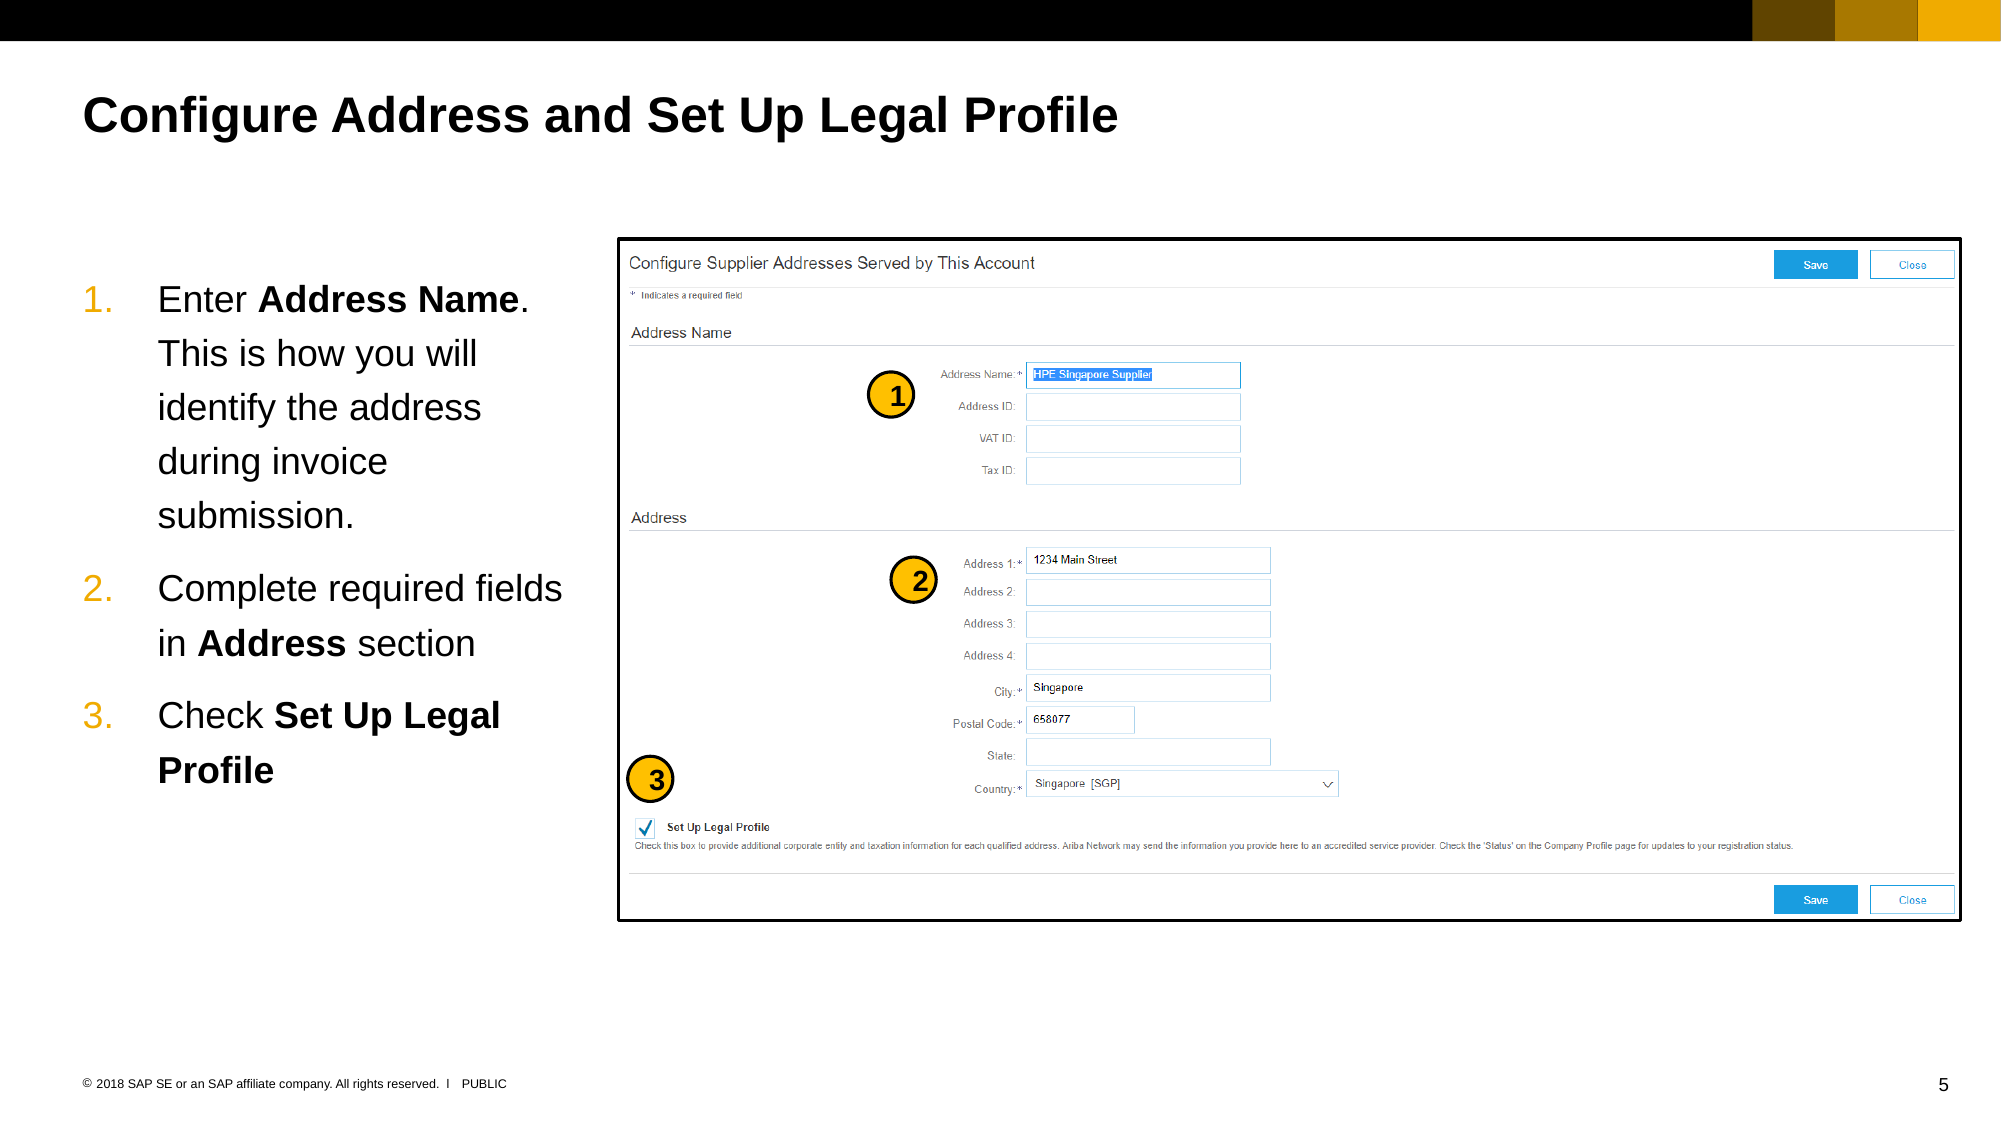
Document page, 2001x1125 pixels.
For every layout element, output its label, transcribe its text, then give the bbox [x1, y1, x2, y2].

title Configure Address and Set Up Legal Profile [82, 82, 1918, 144]
picture [619, 240, 1960, 920]
list Enter Address Name. This is how you will identify the address during invoice submission. Complete required fields in Address section Check Set Up Legal Profile [82, 265, 590, 1040]
